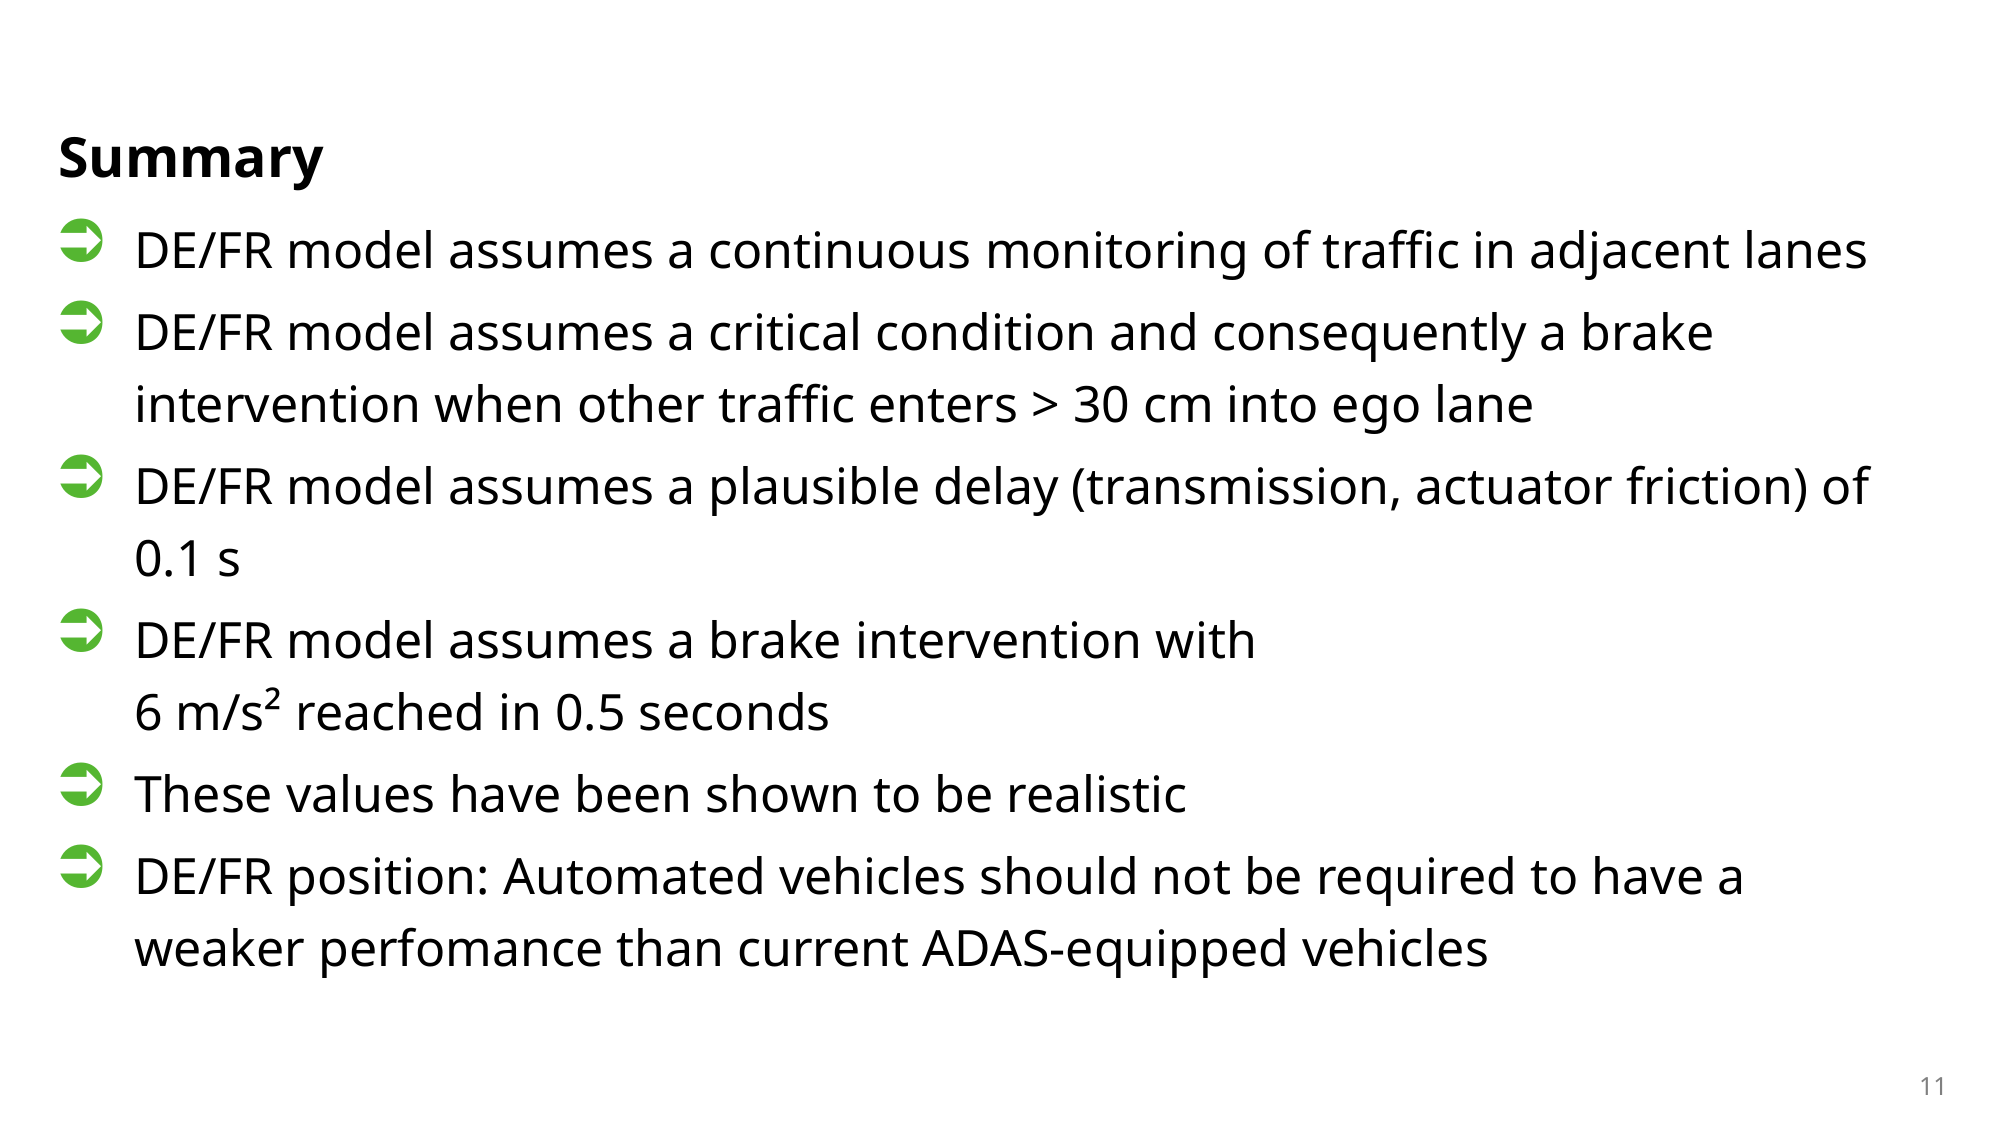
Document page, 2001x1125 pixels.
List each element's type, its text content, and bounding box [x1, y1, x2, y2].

list DE/FR model assumes a continuous monitoring of traffic in adjacent lanes DE/FR model assumes a critical condition and consequently a brake intervention when other traffic enters > 30 cm into ego lane DE/FR model assumes a plausible delay (transmission, actuator friction) of 0.1 s DE/FR model assumes a brake intervention with 6 m/s² reached in 0.5 seconds These values have been shown to be realistic DE/FR position: Automated vehicles should not be required to have a weaker perfomance than current ADAS-equipped vehicles [55, 198, 1901, 1012]
title Summary [58, 101, 1622, 198]
